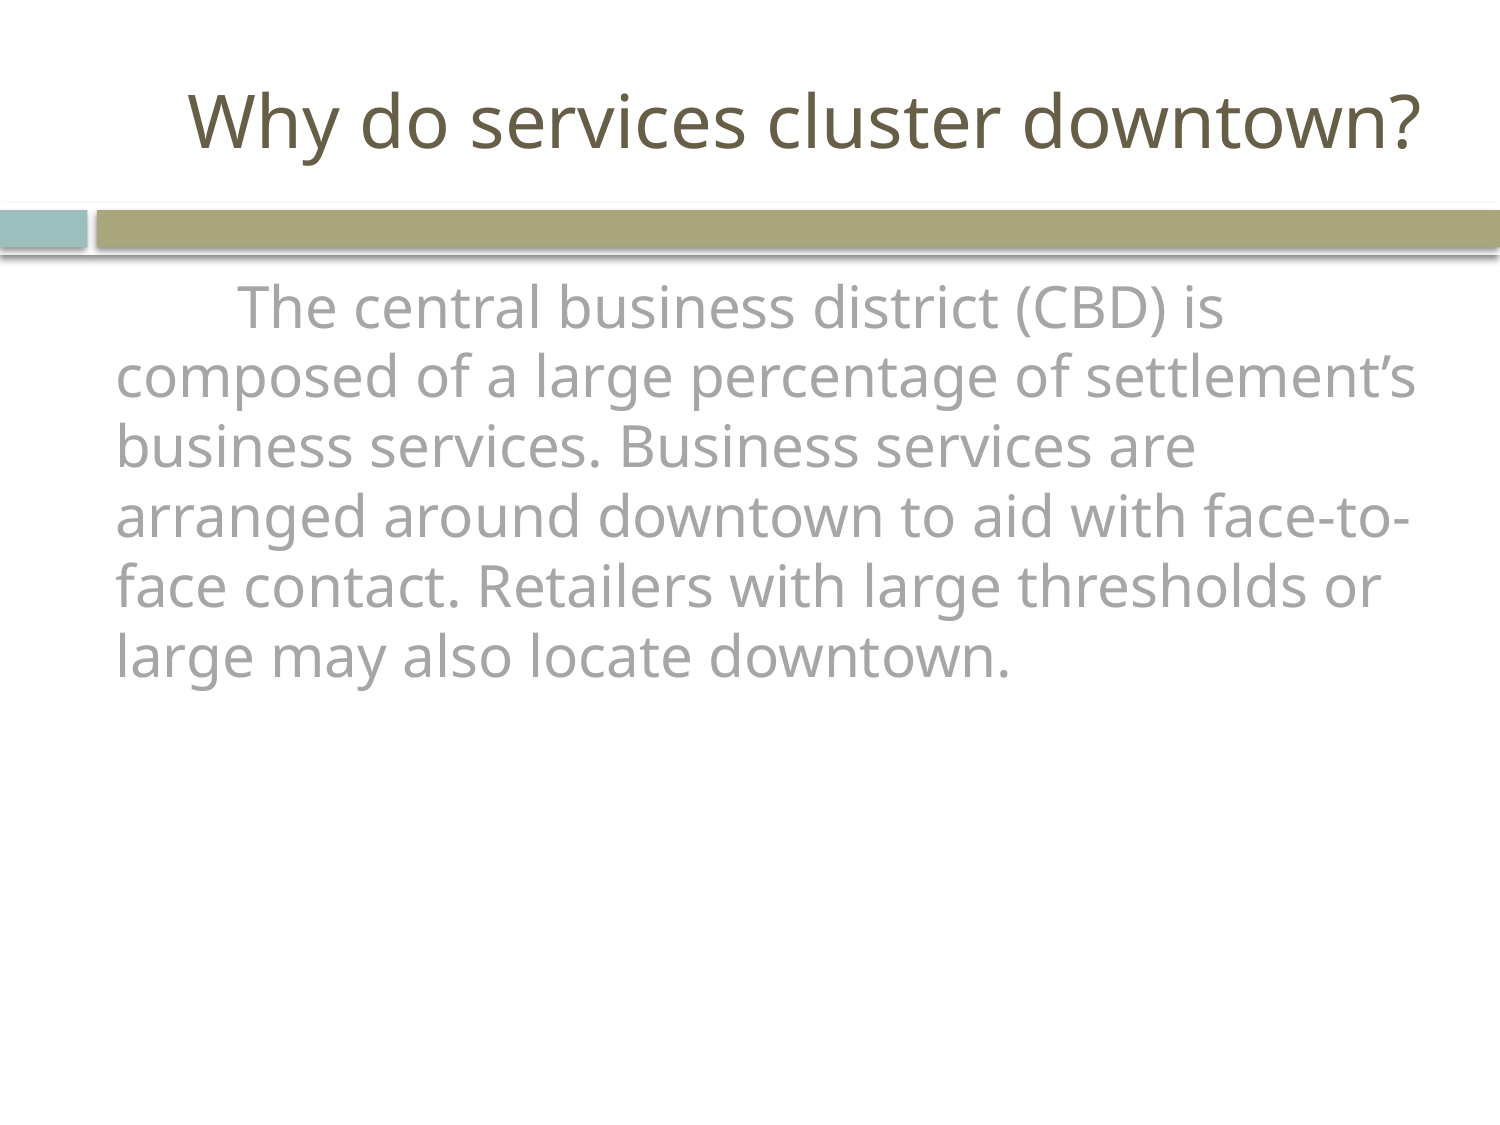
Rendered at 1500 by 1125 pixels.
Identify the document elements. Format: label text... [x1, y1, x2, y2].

title Why do services cluster downtown? [100, 37, 1438, 200]
list The central business district (CBD) is composed of a large percentage of settlement’s business services. Business services are arranged around downtown to aid with face-to-face contact. Retailers with large thresholds or large may also locate downtown. [100, 262, 1438, 1000]
